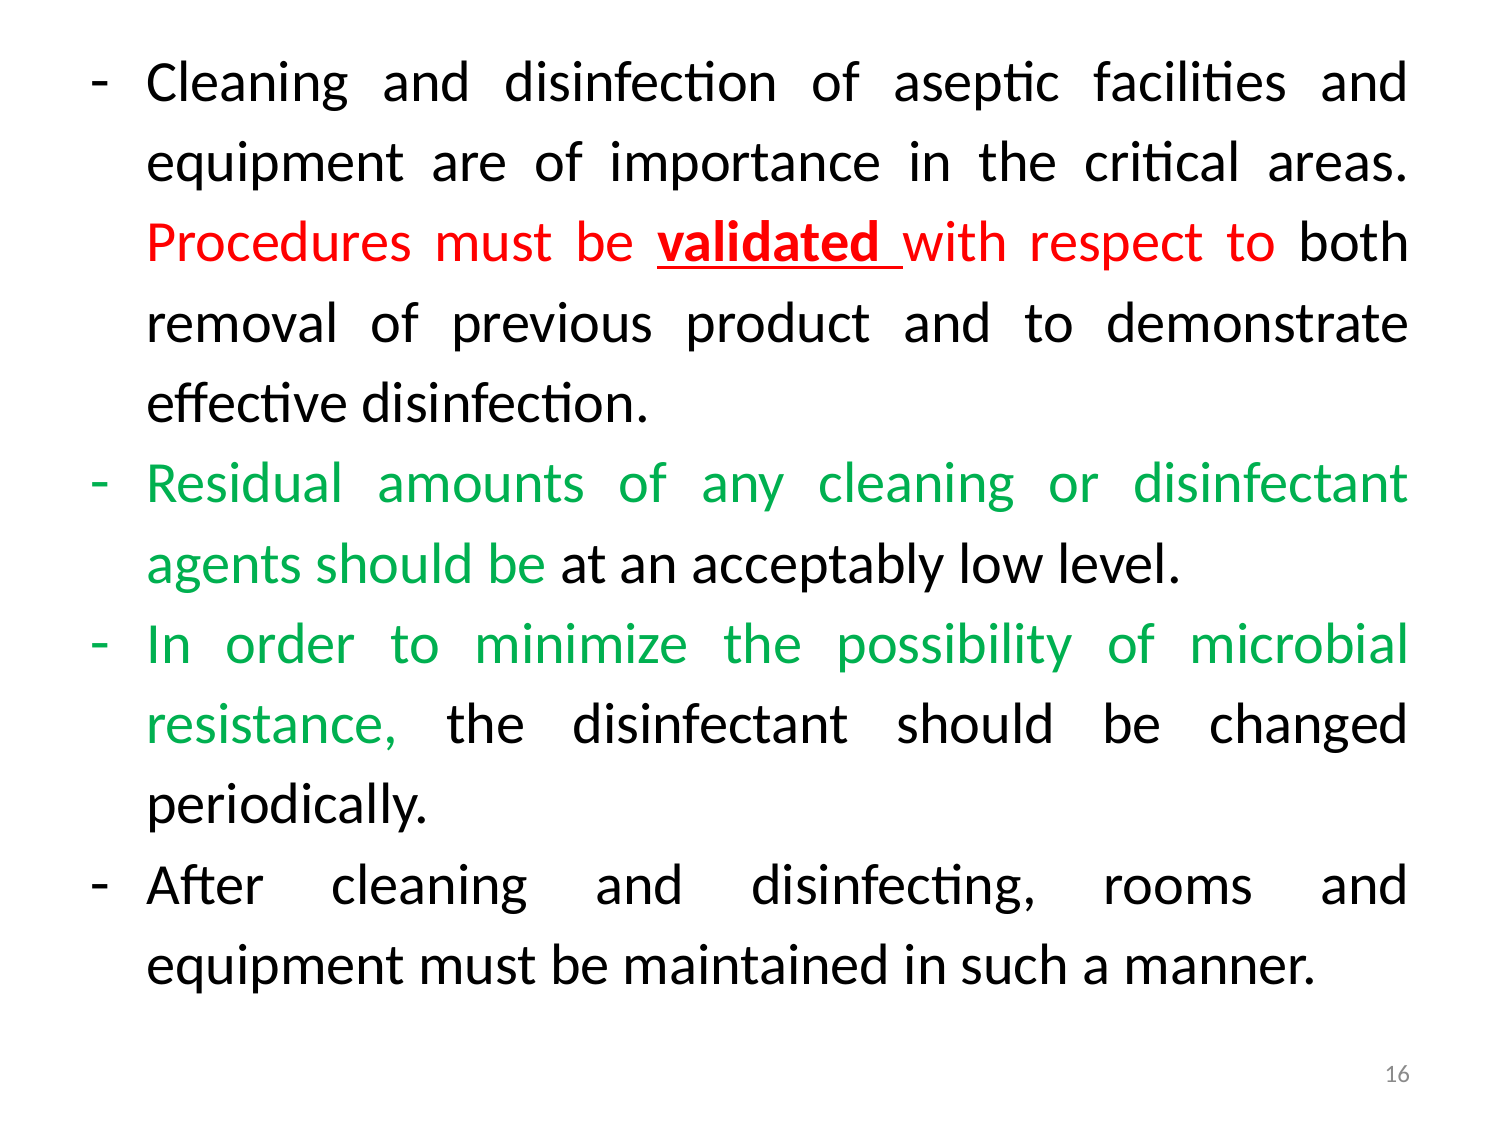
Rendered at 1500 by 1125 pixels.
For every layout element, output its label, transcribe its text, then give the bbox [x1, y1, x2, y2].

list Cleaning and disinfection of aseptic facilities and equipment are of importance in the critical areas. Procedures must be validated with respect to both removal of previous product and to demonstrate effective disinfection. Residual amounts of any cleaning or disinfectant agents should be at an acceptably low level. In order to minimize the possibility of microbial resistance, the disinfectant should be changed periodically. After cleaning and disinfecting, rooms and equipment must be maintained in such a manner. [75, 24, 1425, 1088]
slide_number 16 [1074, 1042, 1425, 1103]
